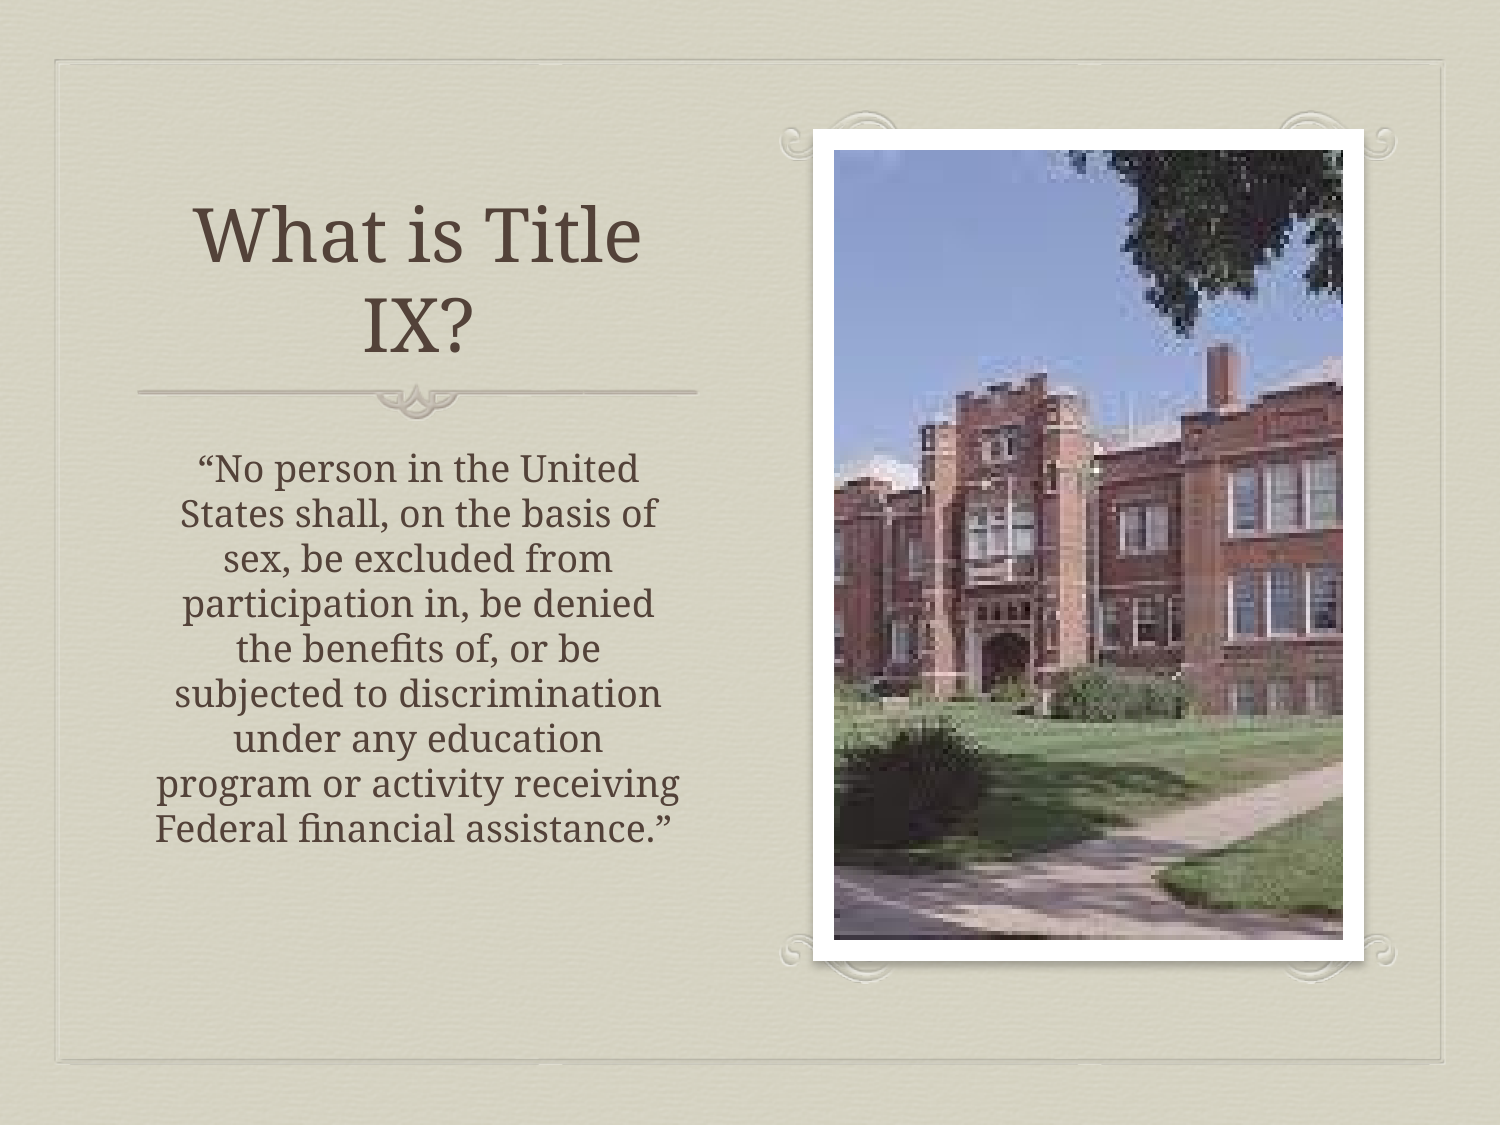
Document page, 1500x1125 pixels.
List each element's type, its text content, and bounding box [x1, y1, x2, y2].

title What is Title IX? [137, 149, 700, 375]
list “No person in the United States shall, on the basis of sex, be excluded from participation in, be denied the benefits of, or be subjected to discrimination under any education program or activity receiving Federal financial assistance.” [137, 437, 700, 913]
picture [0, 0, 1500, 1125]
